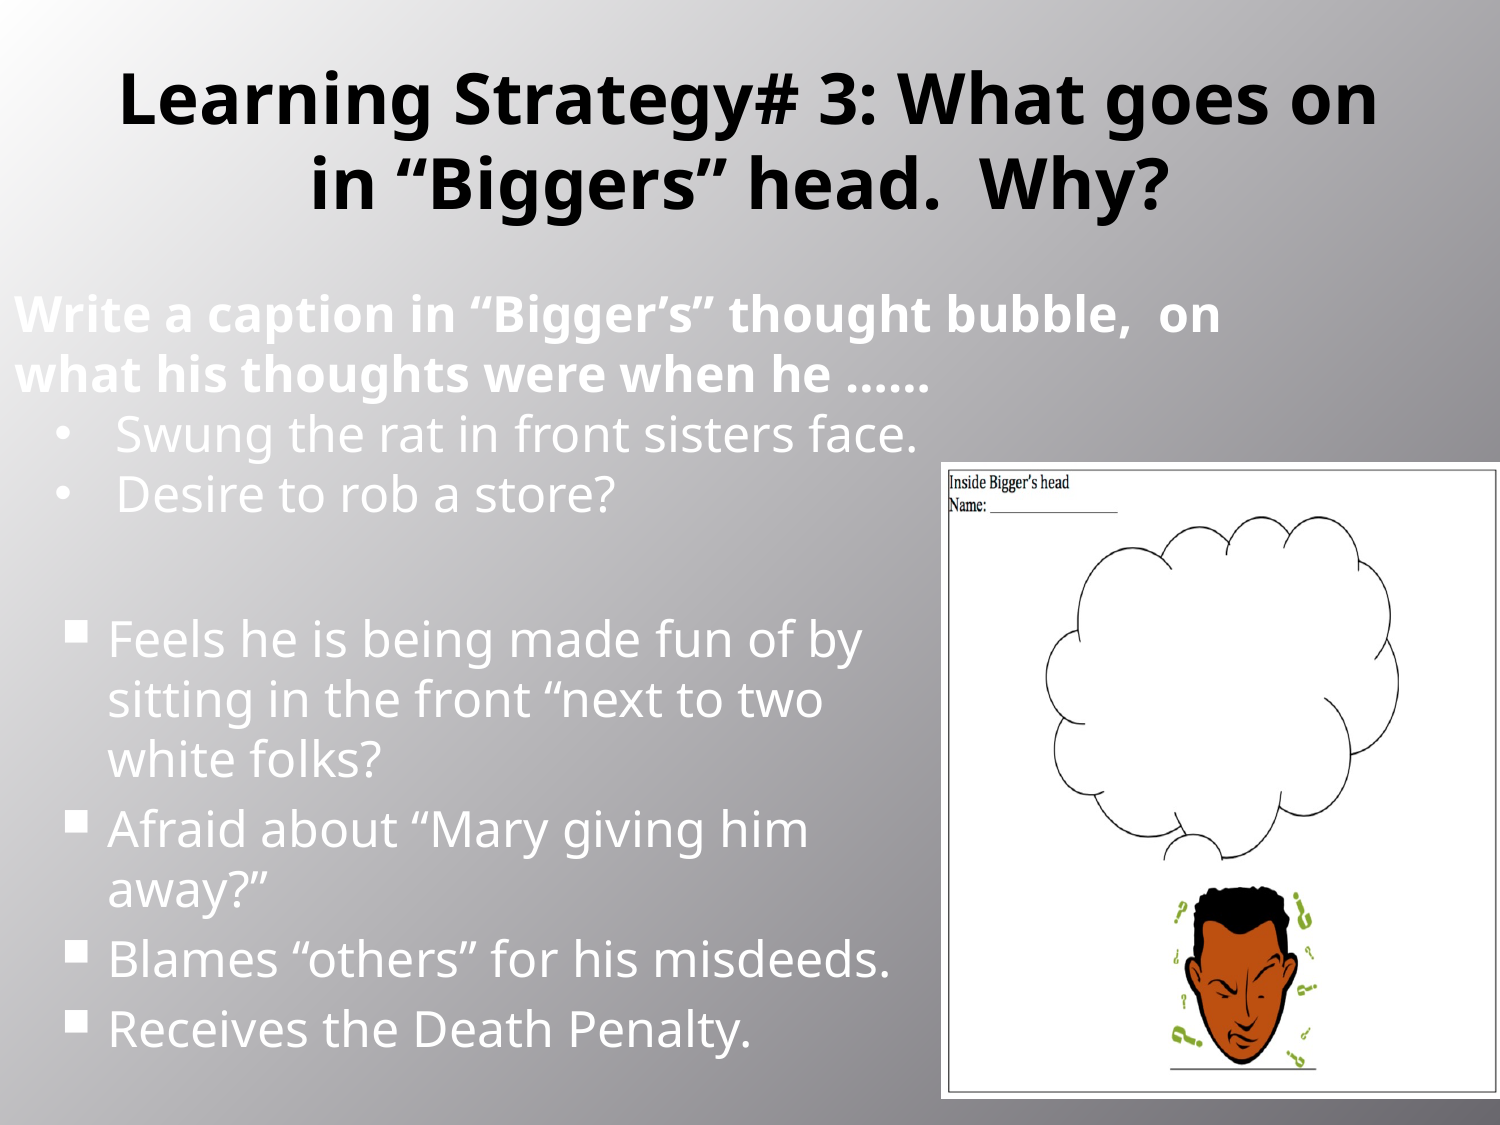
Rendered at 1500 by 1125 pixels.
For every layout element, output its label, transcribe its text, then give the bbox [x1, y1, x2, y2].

picture [941, 462, 1500, 1099]
title Learning Strategy# 3: What goes on in “Biggers” head. Why? [75, 45, 1425, 233]
text_box Write a caption in “Bigger’s” thought bubble, on what his thoughts were when he …… Swung the rat in front sisters face. Desire to rob a store? [0, 274, 1325, 575]
list Feels he is being made fun of by sitting in the front “next to two white folks? Afraid about “Mary giving him away?” Blames “others” for his misdeeds. Receives the Death Penalty. [0, 600, 950, 1100]
